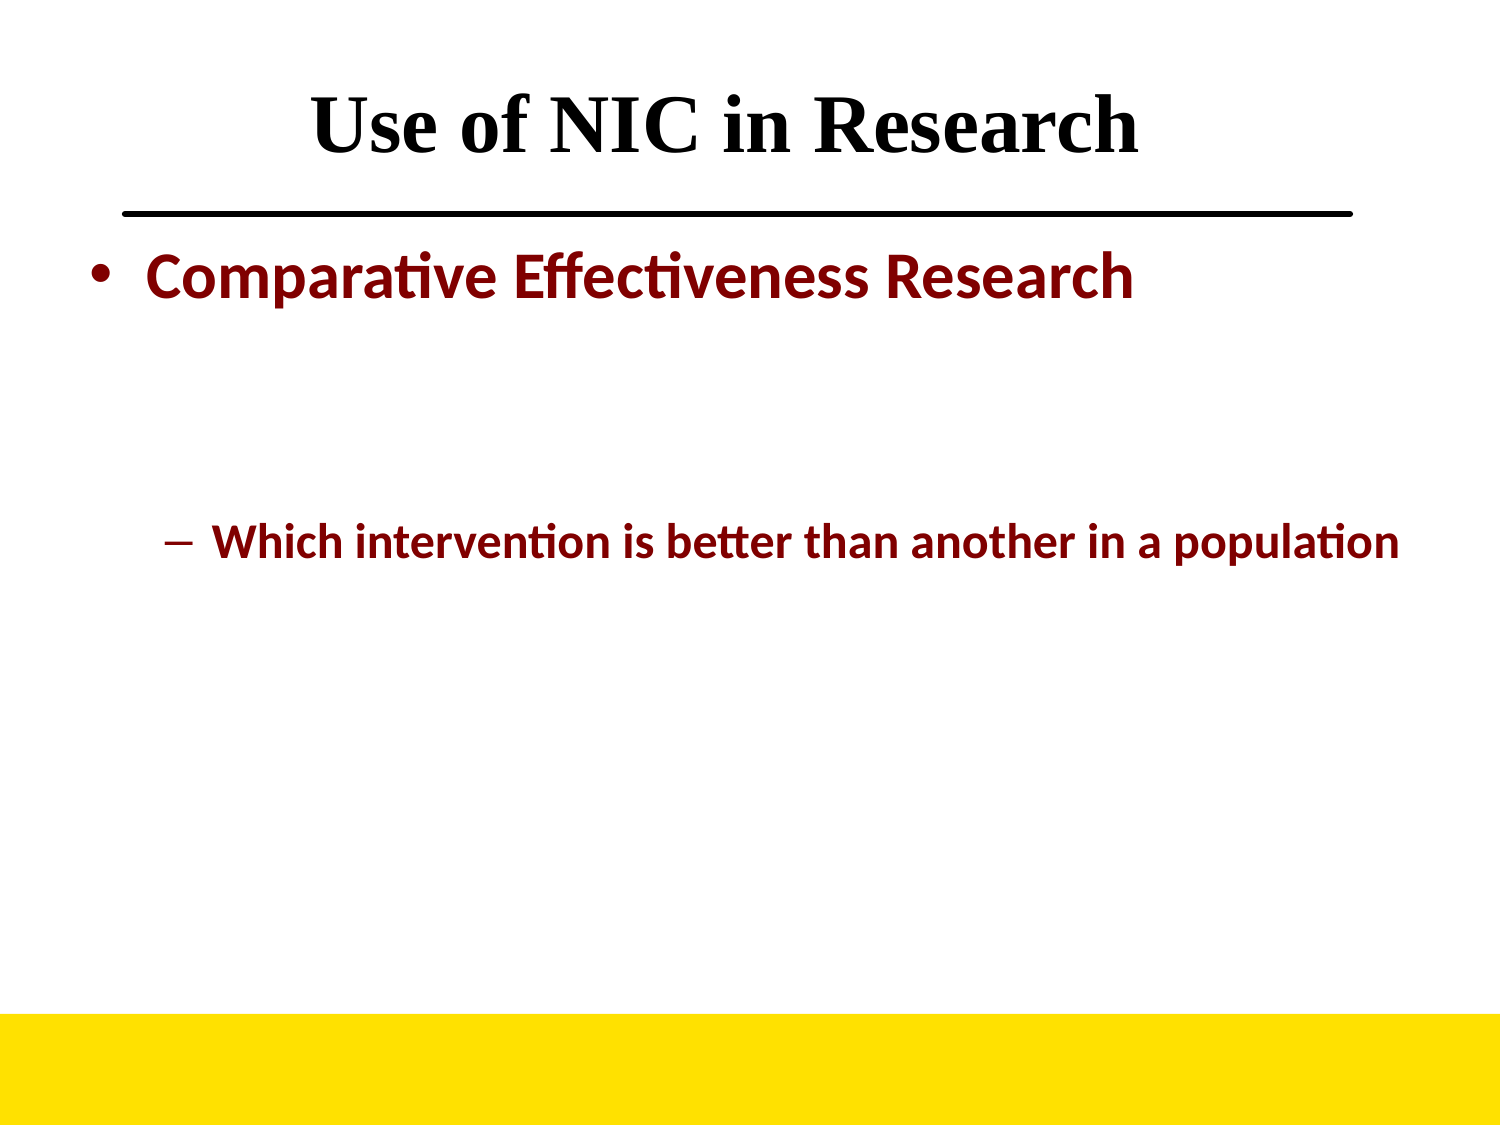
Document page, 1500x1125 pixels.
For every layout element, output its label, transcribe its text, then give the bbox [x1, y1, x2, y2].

list Comparative Effectiveness Research Which intervention is better than another in a population [75, 224, 1425, 1005]
title Use of NIC in Research [112, 24, 1338, 213]
